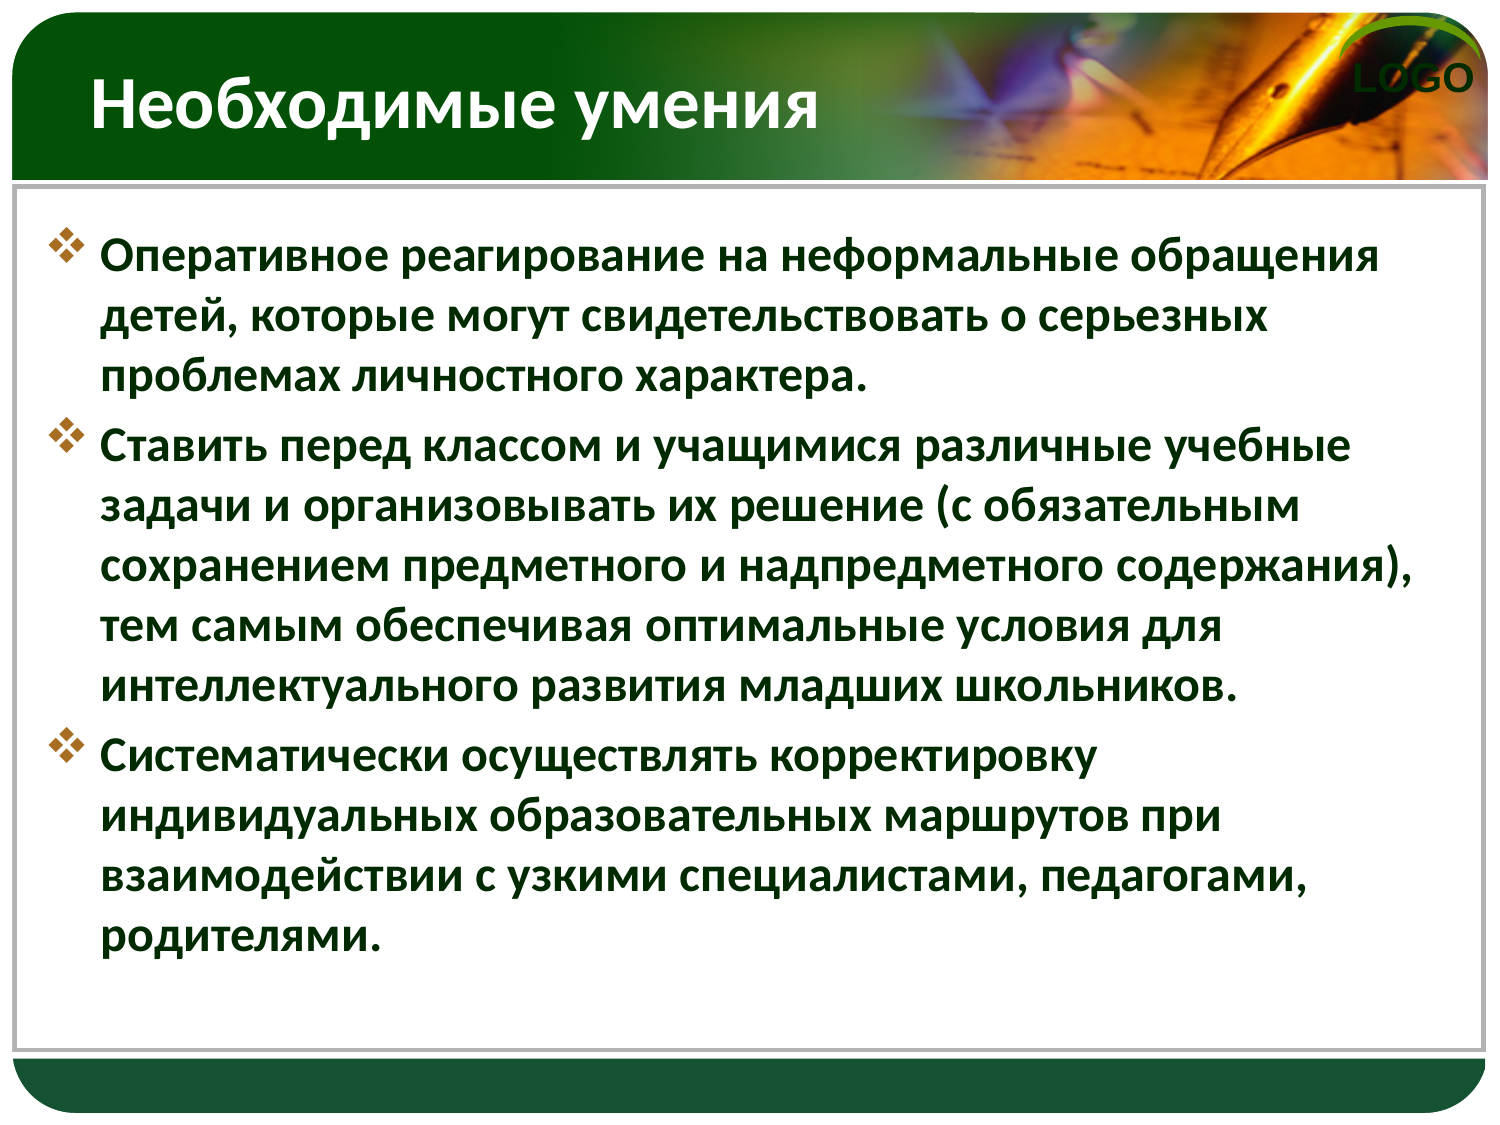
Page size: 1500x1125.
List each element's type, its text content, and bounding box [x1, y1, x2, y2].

title Необходимые умения [74, 52, 1413, 145]
picture [13, 13, 1487, 180]
list Оперативное реагирование на неформальные обращения детей, которые могут свидетельствовать о серьезных проблемах личностного характера. Ставить перед классом и учащимися различные учебные задачи и организовывать их решение (с обязательным сохранением предметного и надпредметного содержания), тем самым обеспечивая оптимальные условия для интеллектуального развития младших школьников. Систематически осуществлять корректировку индивидуальных образовательных маршрутов при взаимодействии с узкими специалистами, педагогами, родителями. [29, 213, 1471, 1026]
